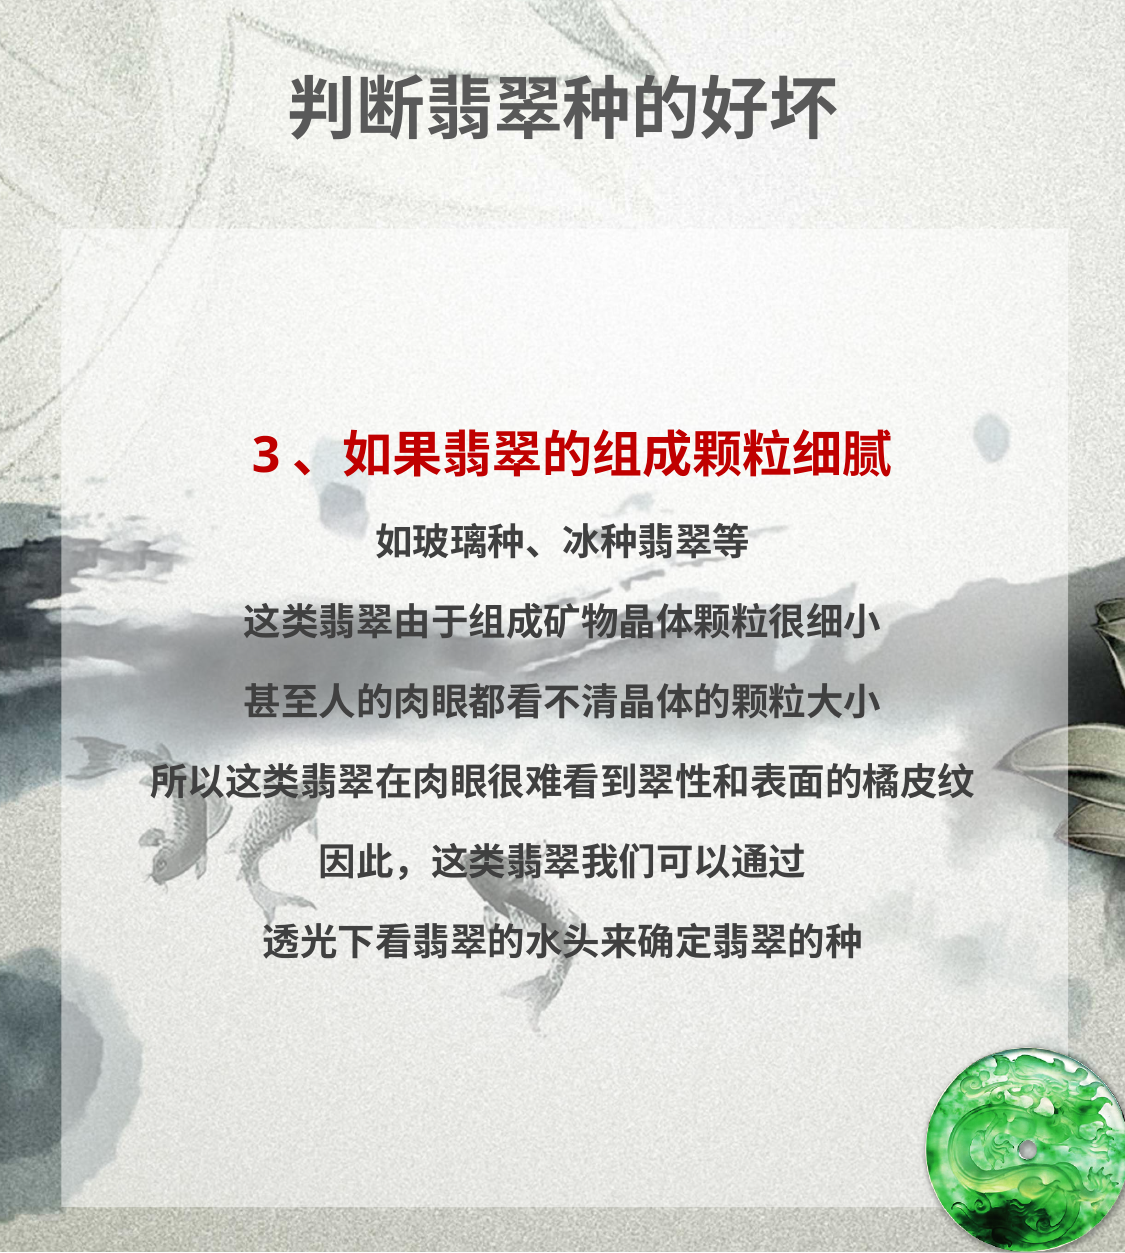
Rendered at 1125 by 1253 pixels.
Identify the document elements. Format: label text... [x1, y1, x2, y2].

title 判断翡翠种的好坏 [60, 32, 1066, 192]
list 3、如果翡翠的组成颗粒细腻 如玻璃种、冰种翡翠等 这类翡翠由于组成矿物晶体颗粒很细小 甚至人的肉眼都看不清晶体的颗粒大小 所以这类翡翠在肉眼很难看到翠性和表面的橘皮纹 因此，这类翡翠我们可以通过 透光下看翡翠的水头来确定翡翠的种 [58, 228, 1066, 1208]
picture [0, 0, 1125, 1253]
